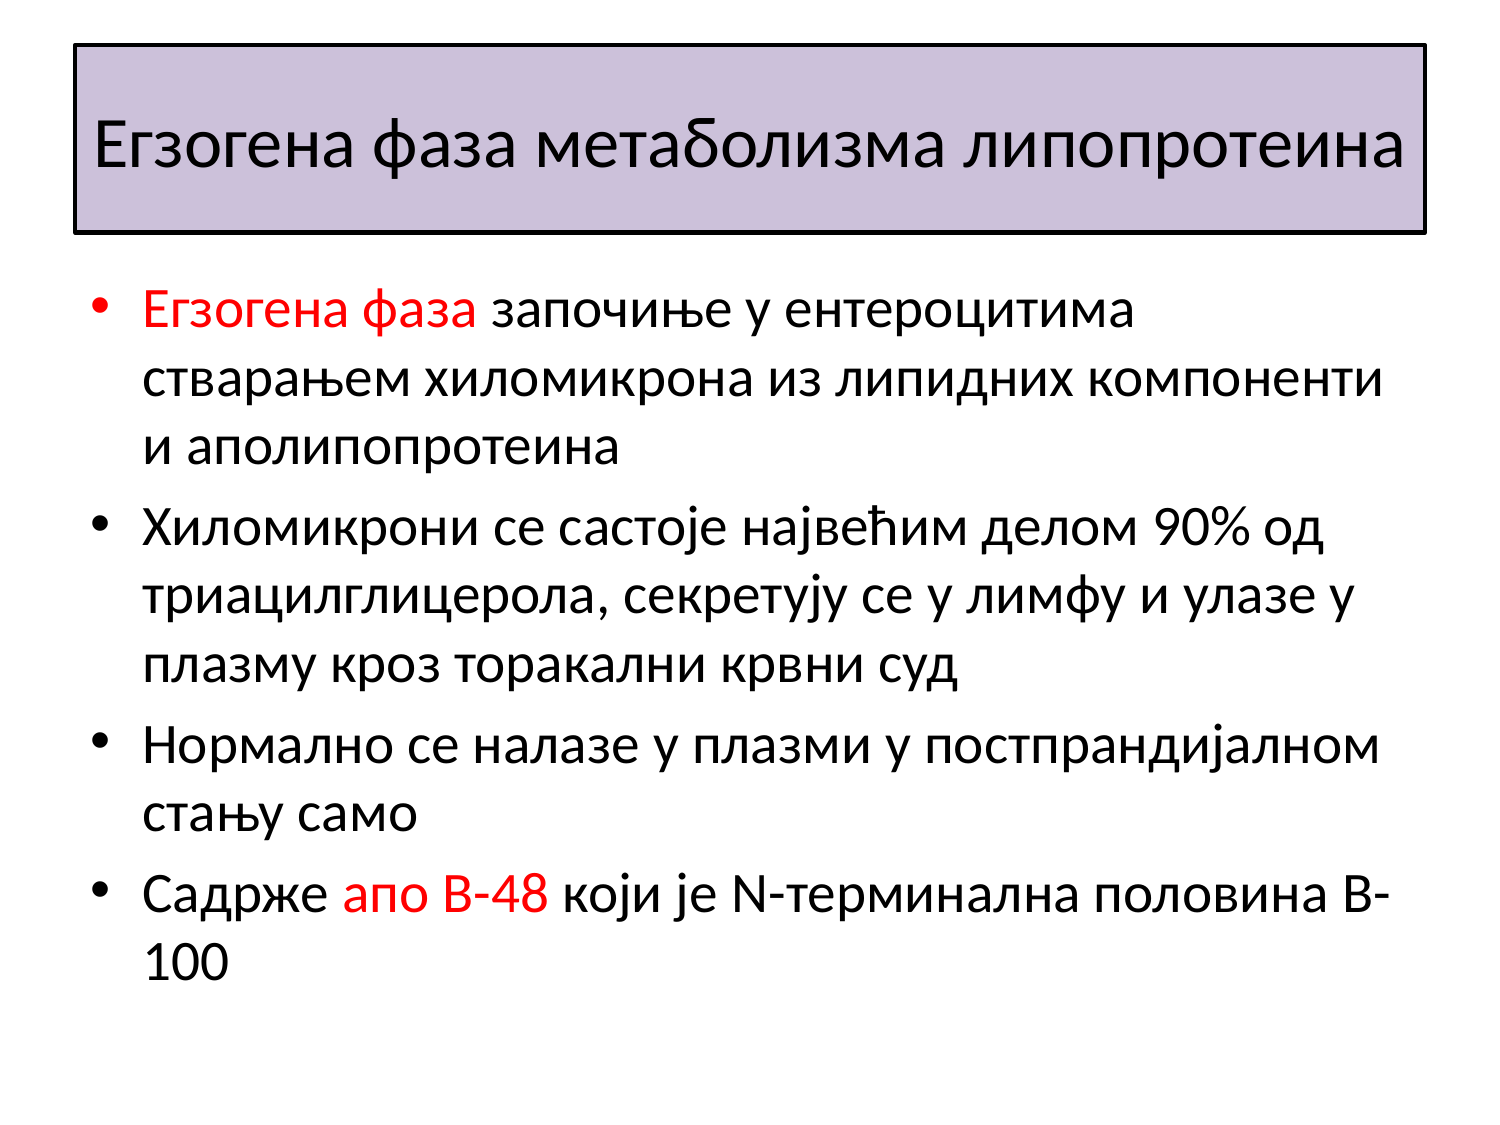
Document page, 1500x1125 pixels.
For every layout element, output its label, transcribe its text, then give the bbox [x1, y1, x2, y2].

title Егзогена фаза метаболизма липопротеина [73, 43, 1427, 235]
list Егзогена фаза започиње у ентероцитима стварањем хиломикрона из липидних компоненти и аполипопротеина Хиломикрони се састоје највећим делом 90% од триацилглицерола, секретују се у лимфу и улазе у плазму кроз торакални крвни суд Нормално се налазе у плазми у постпрандијалном стању само Садрже апо B-48 који је N-терминална половина B-100 [75, 262, 1425, 1005]
